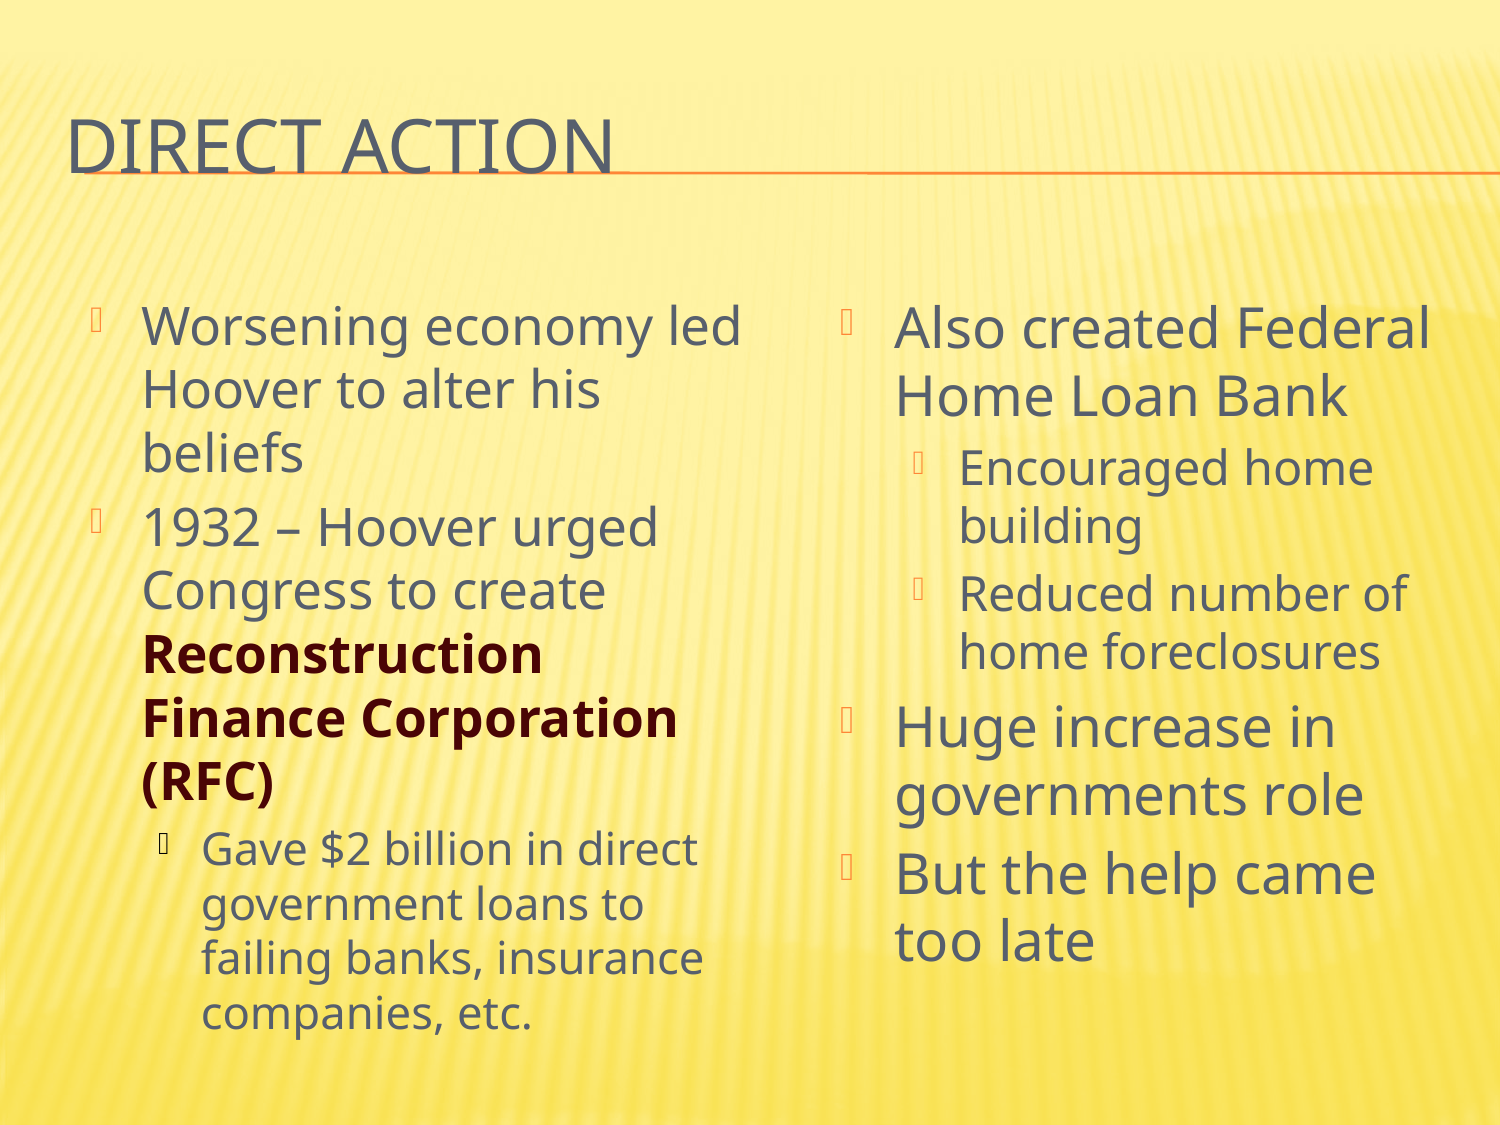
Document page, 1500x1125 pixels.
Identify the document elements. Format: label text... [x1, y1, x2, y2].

list Also created Federal Home Loan Bank Encouraged home building Reduced number of home foreclosures Huge increase in governments role But the help came too late [824, 284, 1451, 1051]
list Worsening economy led Hoover to alter his beliefs 1932 – Hoover urged Congress to create Reconstruction Finance Corporation (RFC) Gave $2 billion in direct government loans to failing banks, insurance companies, etc. [74, 284, 776, 1051]
title Direct Action [49, 75, 1475, 213]
